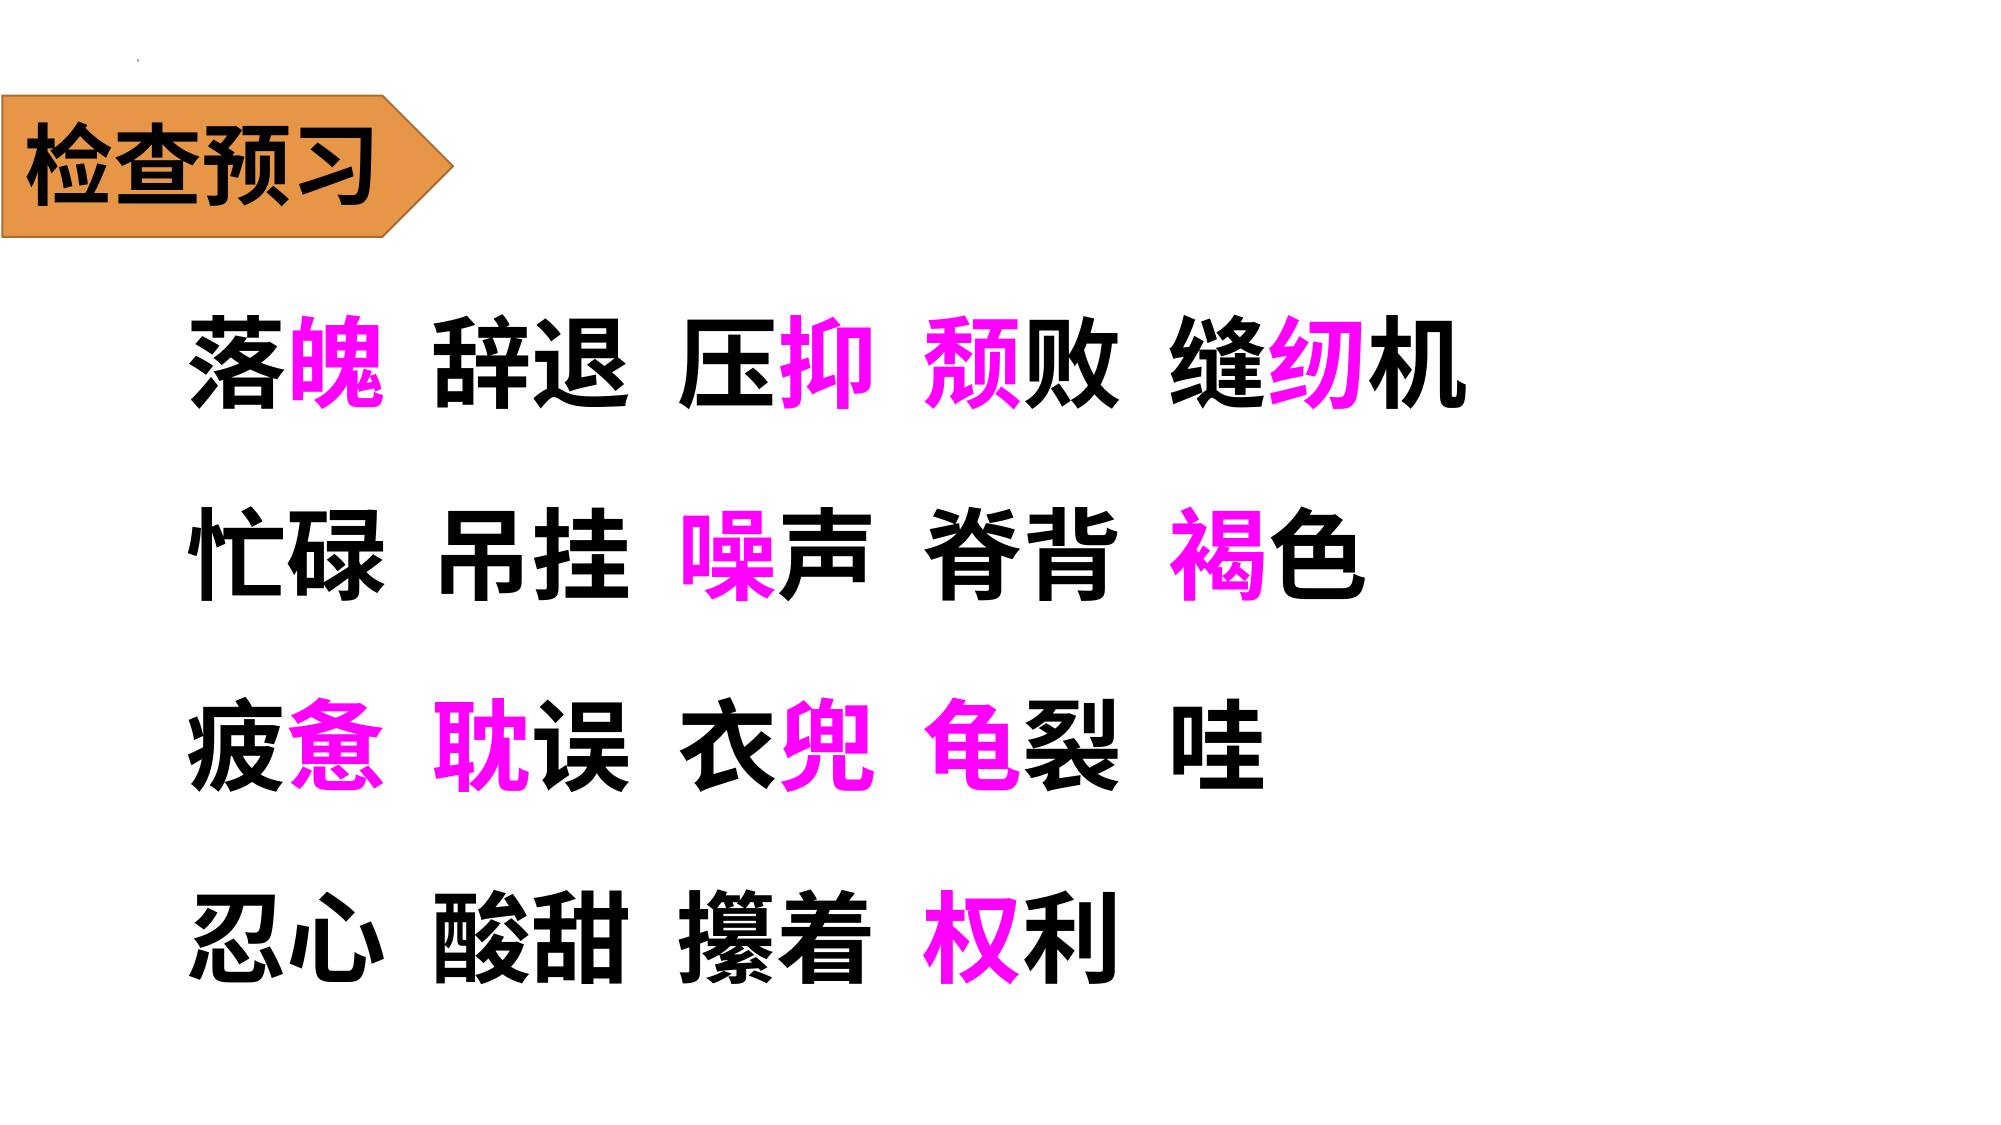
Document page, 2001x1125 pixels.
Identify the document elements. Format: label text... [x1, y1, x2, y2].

text_box 检查预习 [10, 102, 527, 225]
text_box [1, 94, 396, 238]
text_box 落魄 辞退 压抑 颓败 缝纫机 忙碌 吊挂 噪声 脊背 褐色 疲惫 耽误 衣兜 龟裂 哇 忍心 酸甜 攥着 权利 [171, 220, 1829, 1004]
